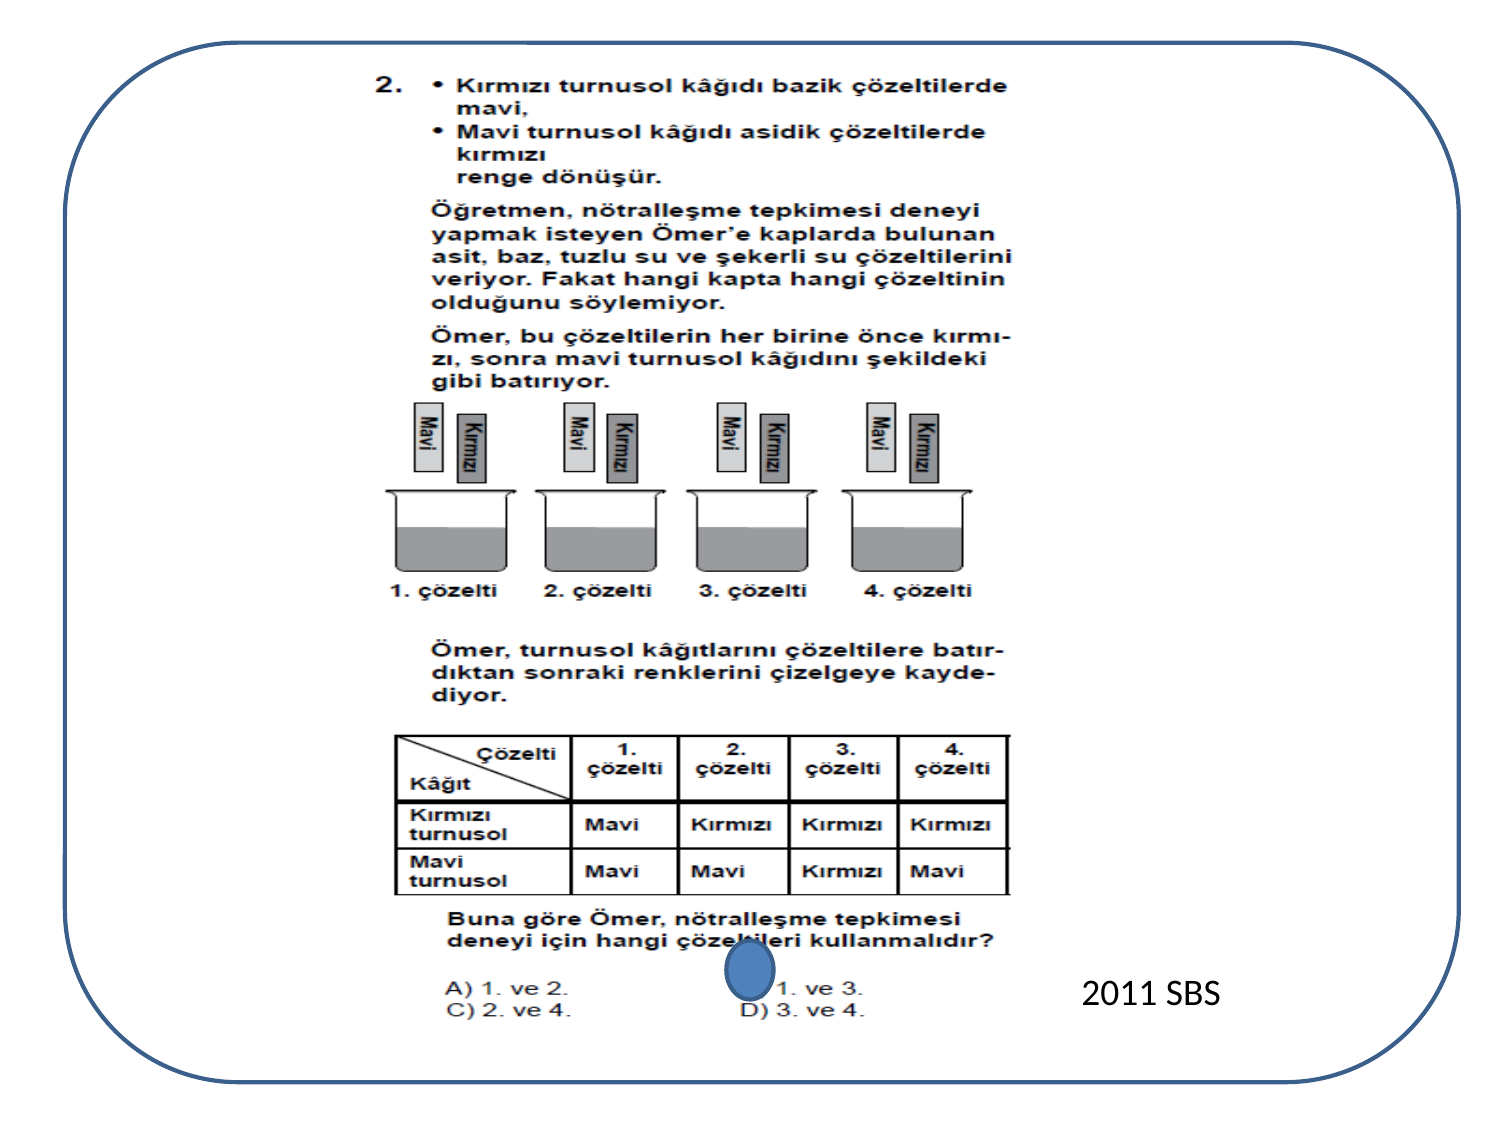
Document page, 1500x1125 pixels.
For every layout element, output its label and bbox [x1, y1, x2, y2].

text_box [62, 40, 1461, 1085]
text_box [374, 70, 1020, 1032]
